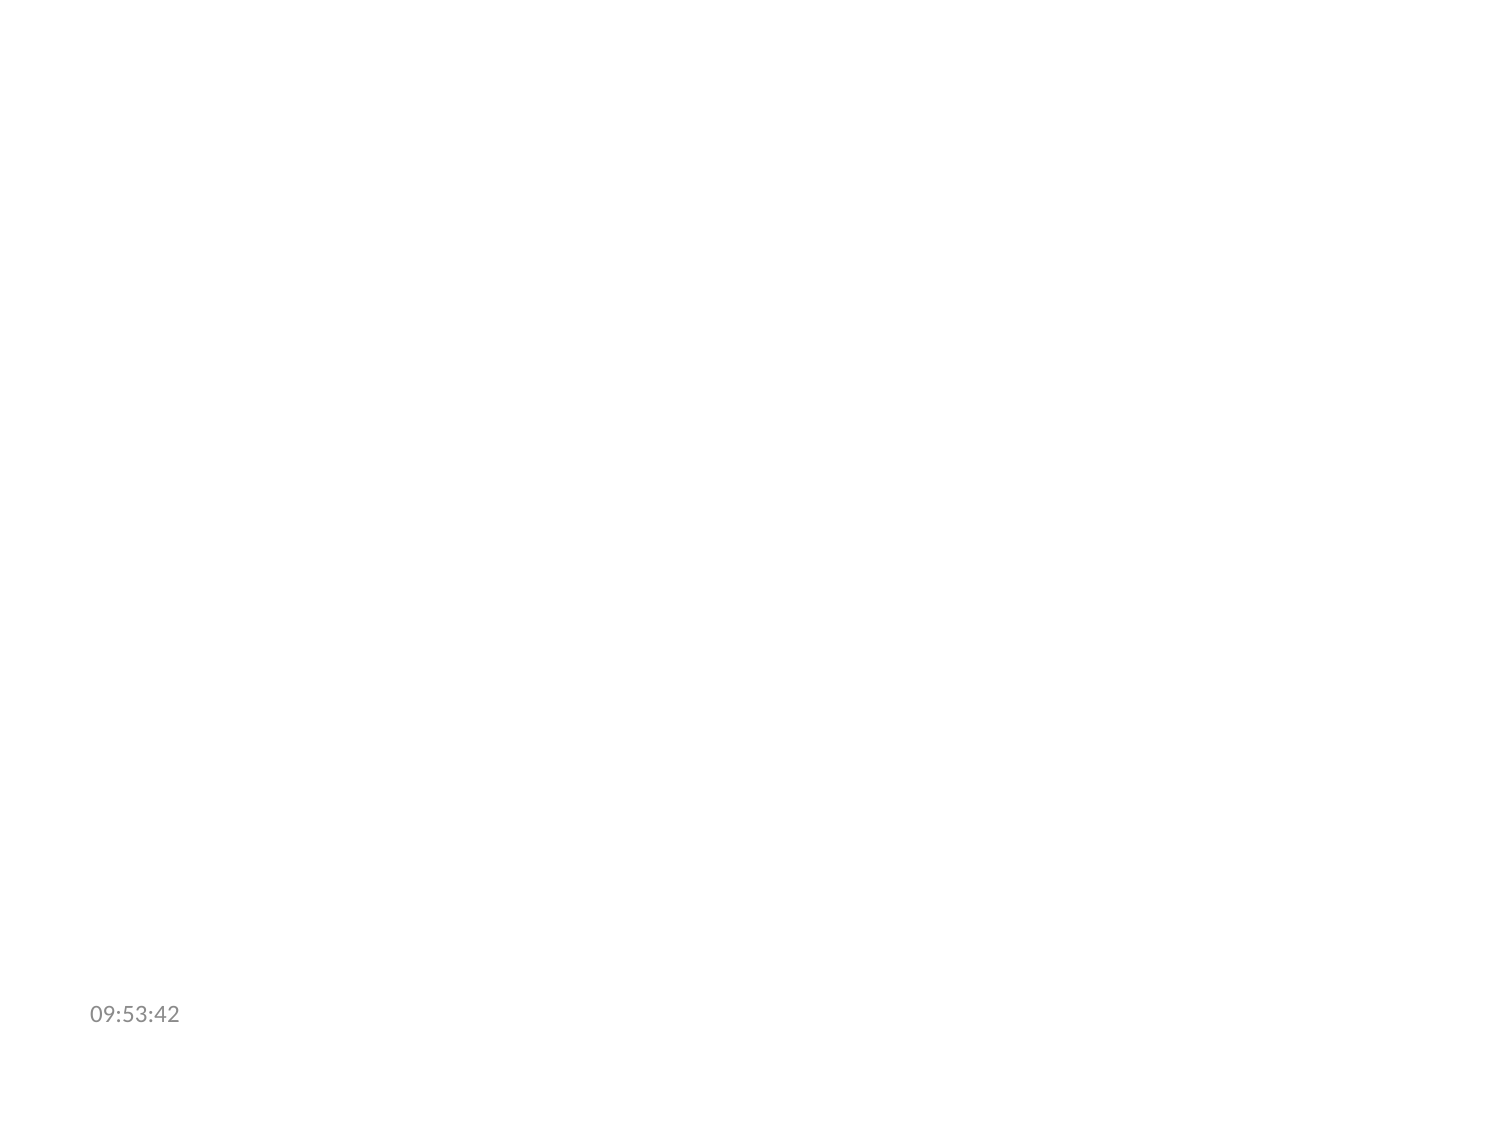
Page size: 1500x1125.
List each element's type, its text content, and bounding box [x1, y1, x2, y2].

text_box 15:35:09 [75, 982, 425, 1043]
